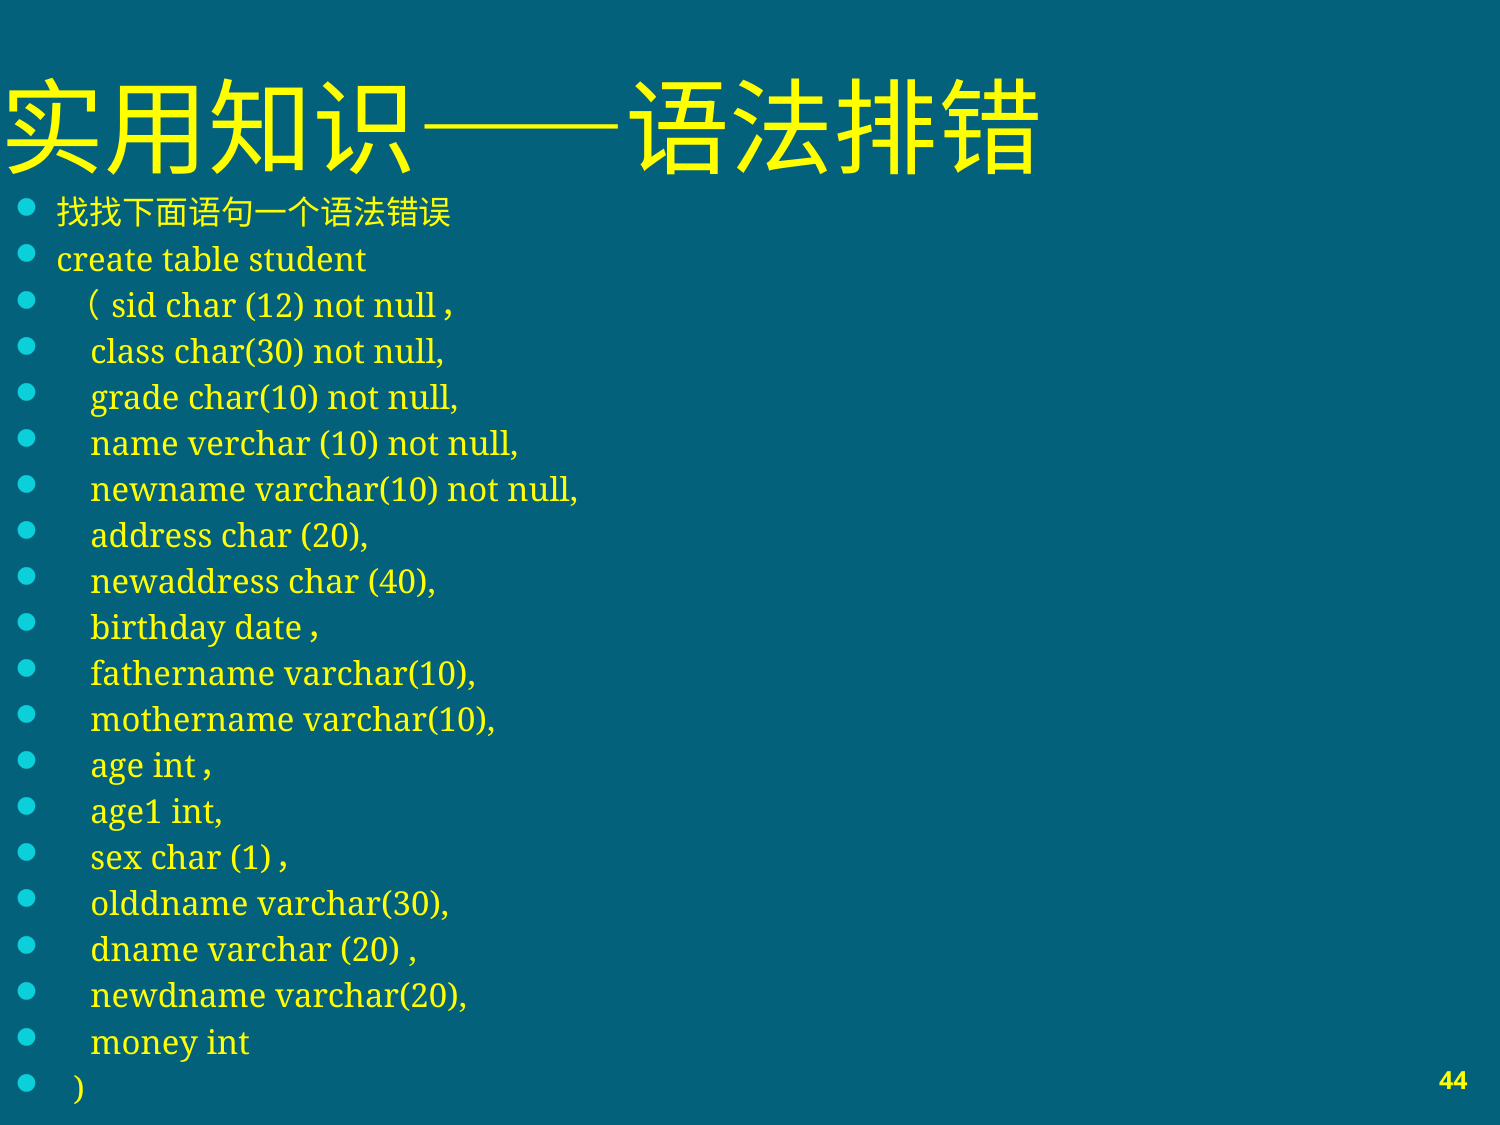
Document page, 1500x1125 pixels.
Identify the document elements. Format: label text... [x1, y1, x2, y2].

title 实用知识——语法排错 [0, 0, 1500, 184]
text_box 44 [1155, 1024, 1468, 1100]
list 找找下面语句一个语法错误 create table student （ sid char (12) not null， class char(30) not null, grade char(10) not null, name verchar (10) not null, newname varchar(10) not null, address char (20), newaddress char (40), birthday date， fathername varchar(10), mothername varchar(10), age int， age1 int, sex char (1)， olddname varchar(30), dname varchar (20) , newdname varchar(20), money int ) [0, 184, 1500, 1125]
